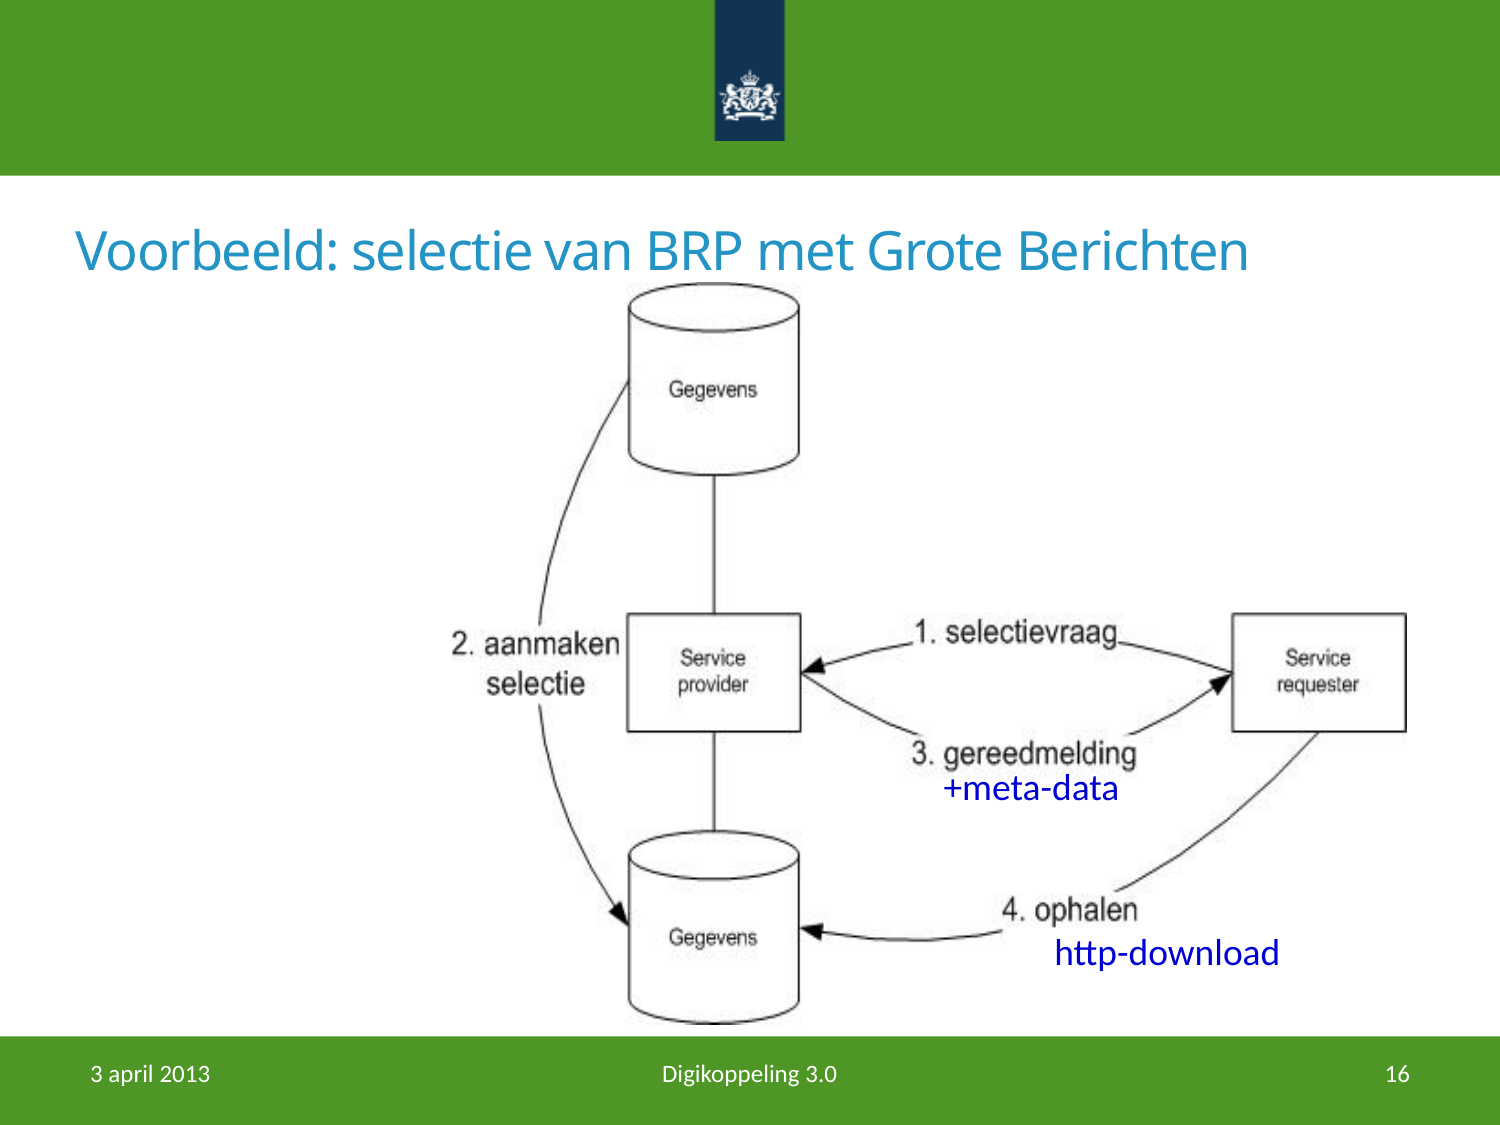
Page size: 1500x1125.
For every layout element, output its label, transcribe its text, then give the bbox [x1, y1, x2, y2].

footer Digikoppeling 3.0 [512, 1042, 988, 1103]
title Voorbeeld: selectie van BRP met Grote Berichten [60, 202, 1348, 296]
picture [451, 282, 1407, 1025]
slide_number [75, 1042, 425, 1103]
picture [0, 0, 1500, 141]
slide_number 16 [1074, 1042, 1425, 1103]
